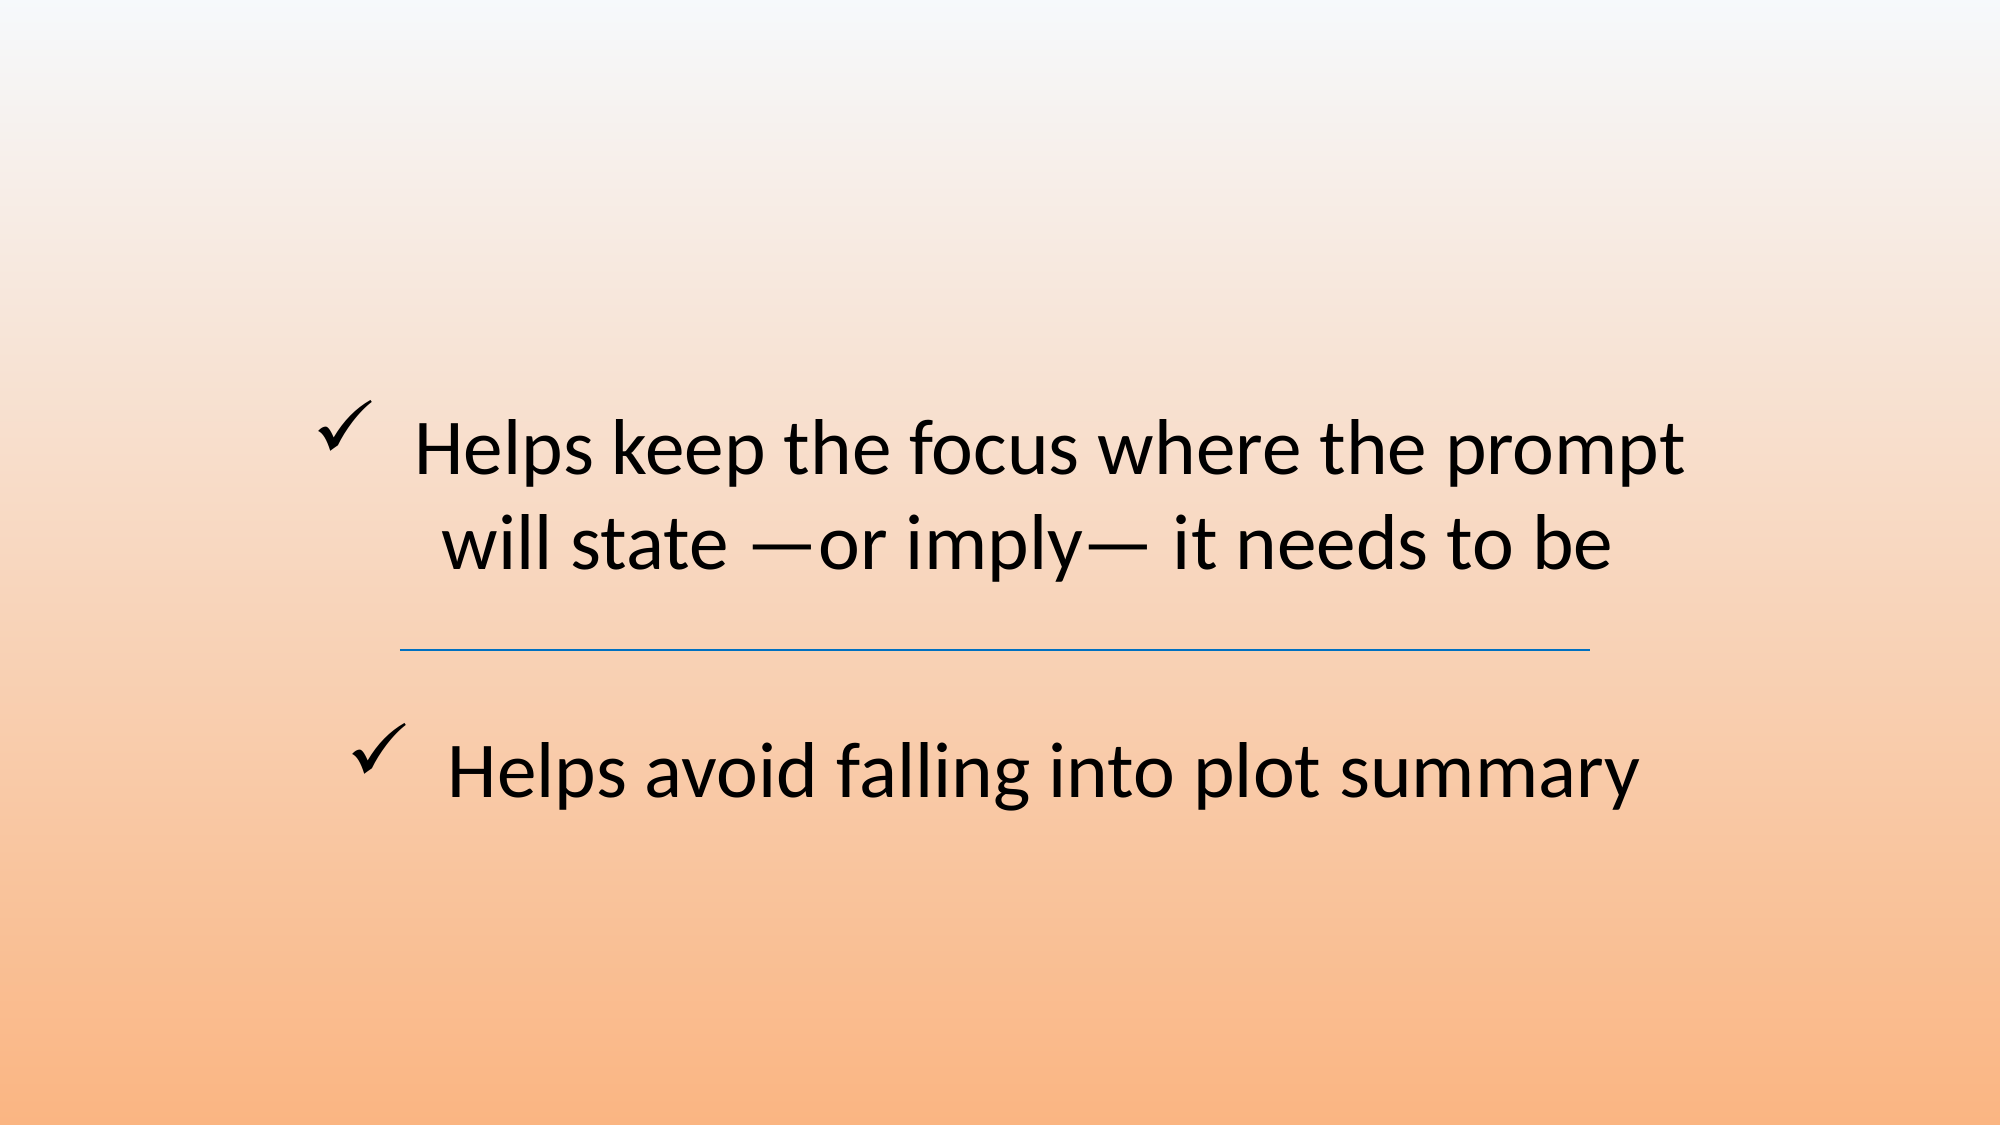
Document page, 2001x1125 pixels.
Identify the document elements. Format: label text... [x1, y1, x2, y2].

list Helps keep the focus where the prompt will state —or imply— it needs to be [256, 387, 1744, 638]
text_box Helps avoid falling into plot summary [249, 600, 1738, 938]
